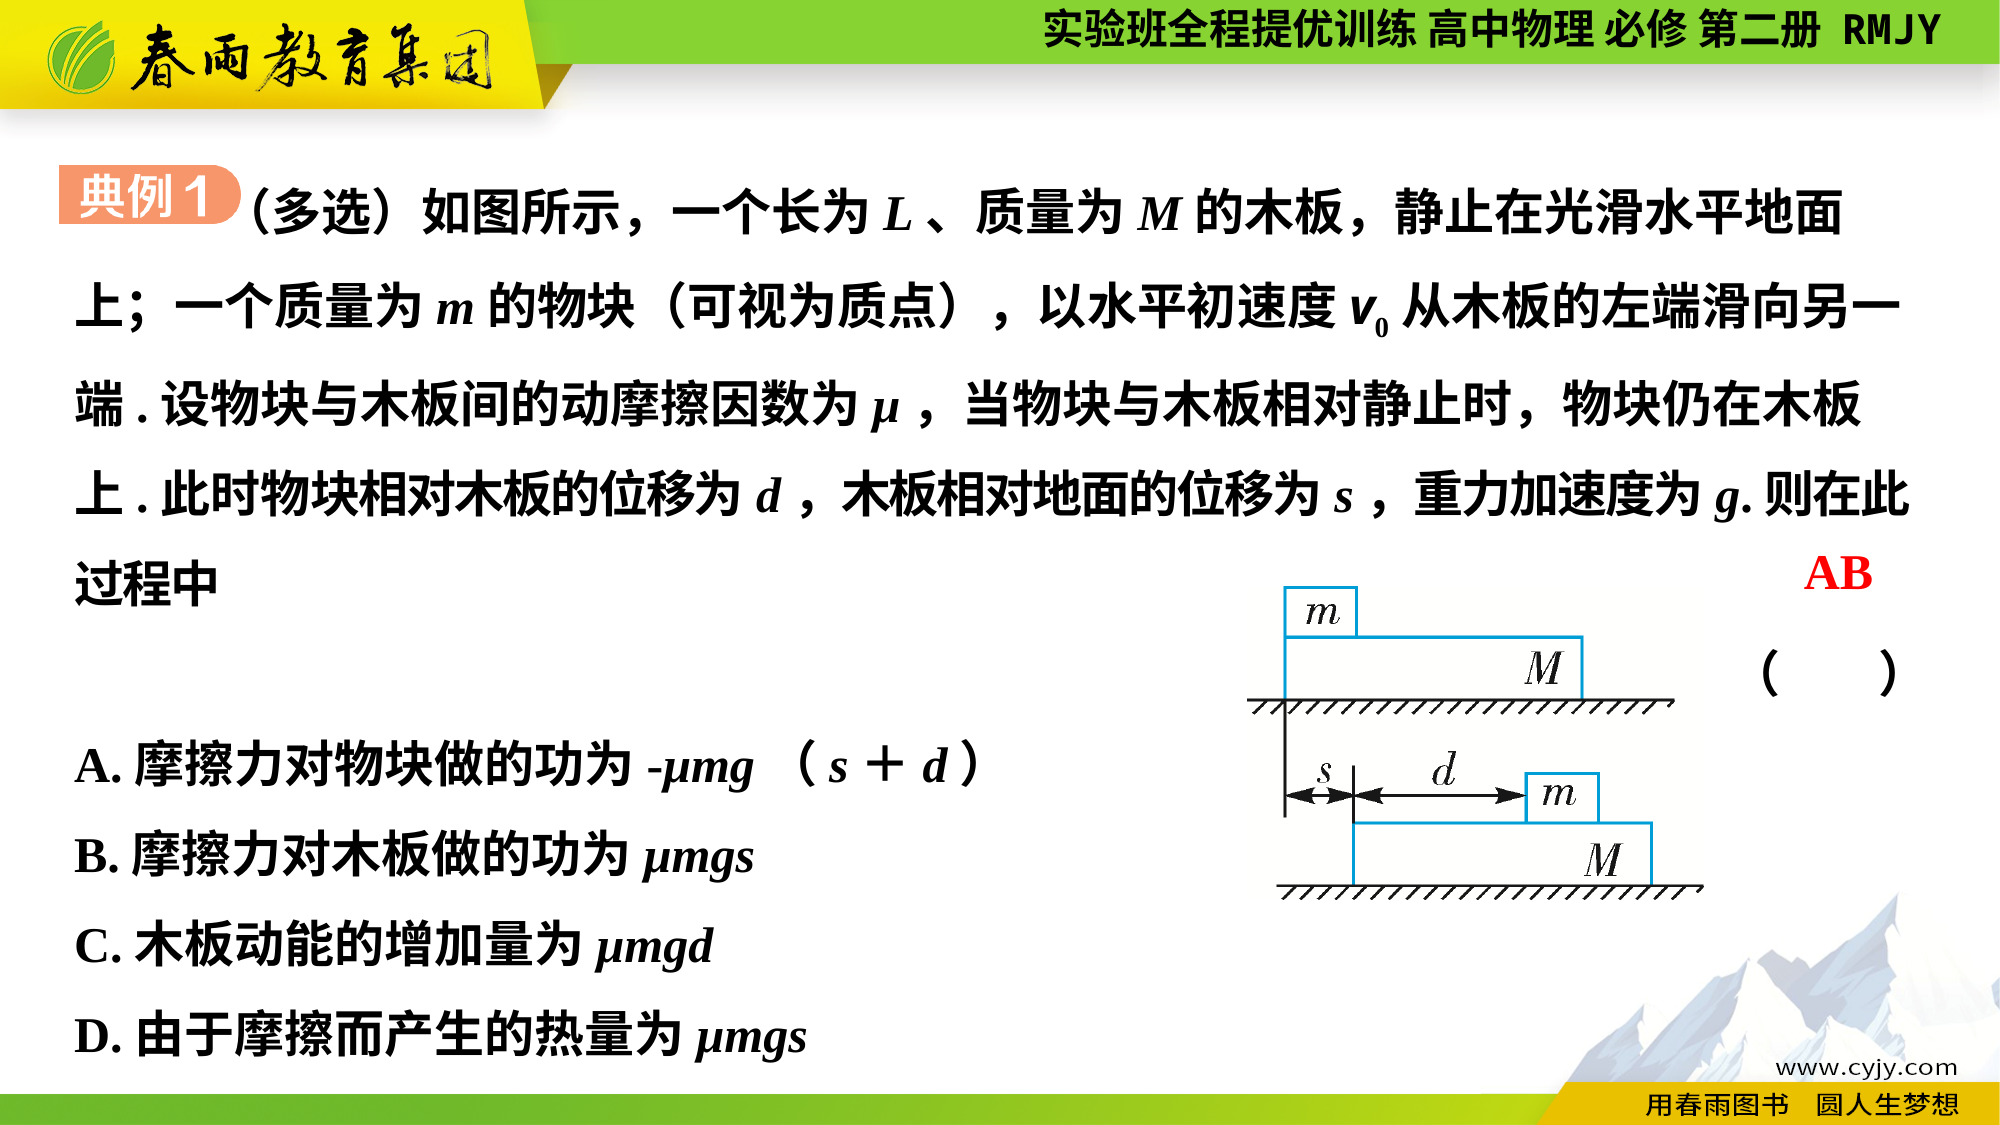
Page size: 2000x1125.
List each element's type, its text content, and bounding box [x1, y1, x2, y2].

text_box AB [1789, 501, 1888, 607]
list （多选）如图所示，一个长为L、质量为M的木板，静止在光滑水平地面上；一个质量为m的物块（可视为质点），以水平初速度v0从木板的左端滑向另一端.设物块与木板间的动摩擦因数为μ，当物块与木板相对静止时，物块仍在木板上.此时物块相对木板的位移为d，木板相对地面的位移为s，重力加速度为g.则在此过程中 （ ） A.摩擦力对物块做的功为-μmg（s＋d） B.摩擦力对木板做的功为μmgs C.木板动能的增加量为μmgd D.由于摩擦而产生的热量为μmgs [59, 142, 1944, 976]
picture [0, 0, 2000, 1125]
